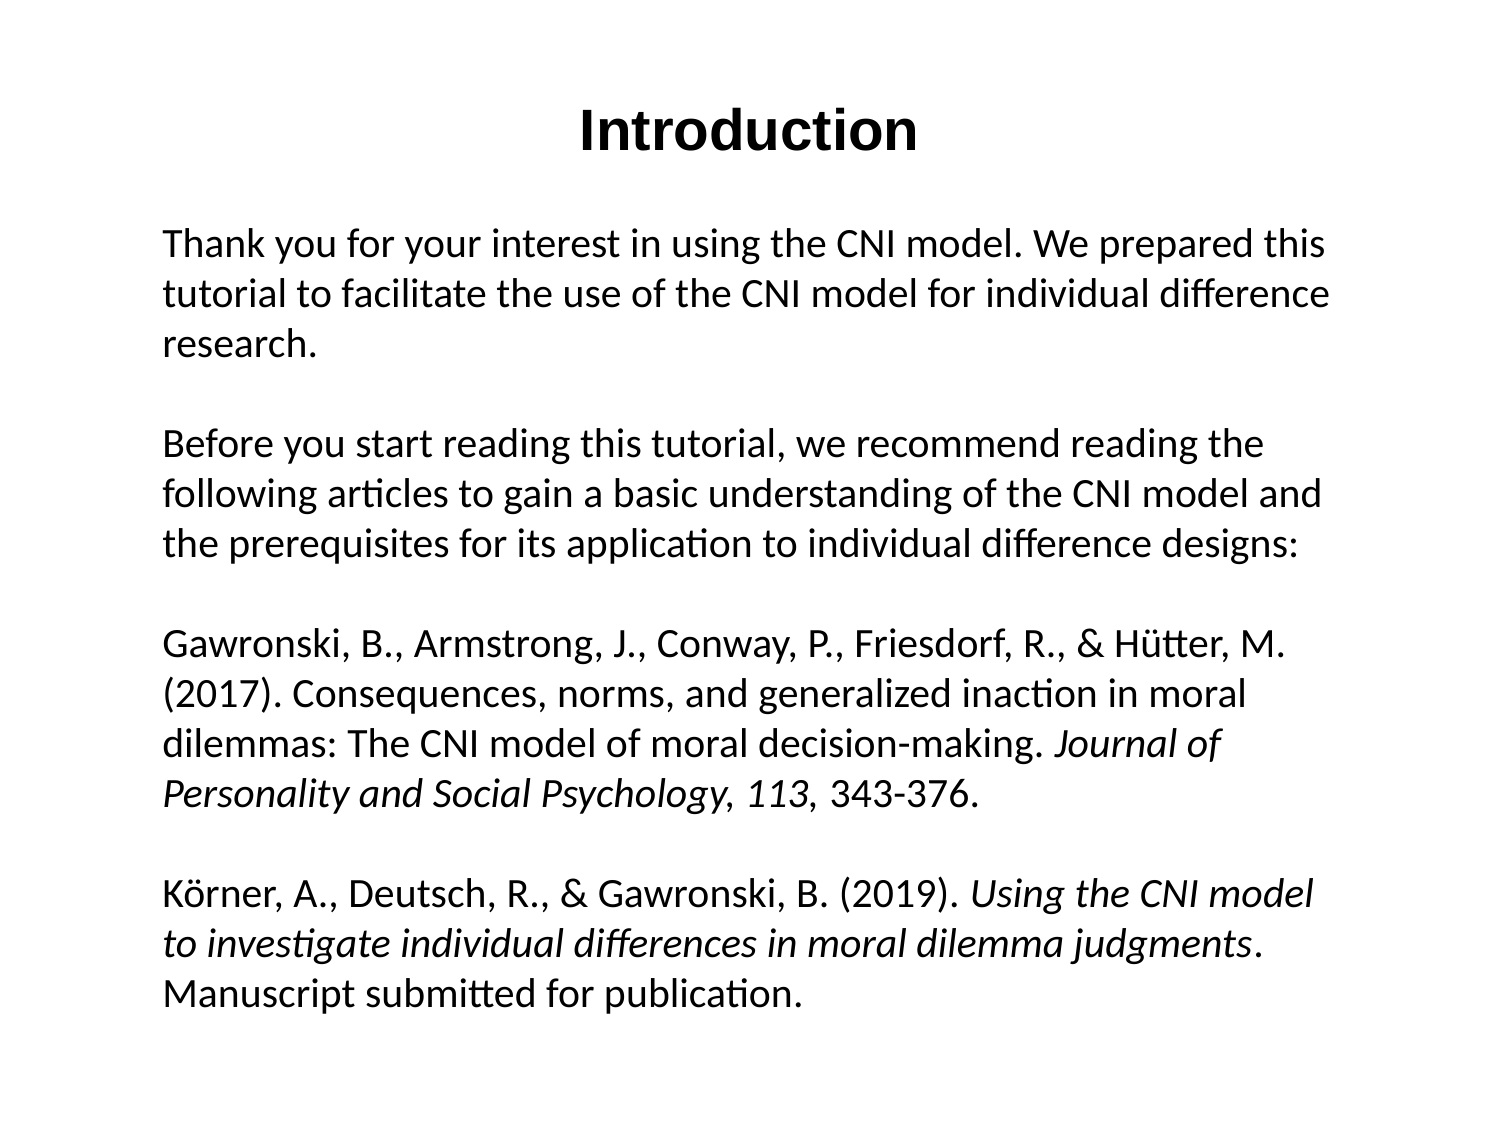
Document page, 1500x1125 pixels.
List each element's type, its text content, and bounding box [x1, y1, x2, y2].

text_box Thank you for your interest in using the CNI model. We prepared this tutorial to facilitate the use of the CNI model for individual difference research. Before you start reading this tutorial, we recommend reading the following articles to gain a basic understanding of the CNI model and the prerequisites for its application to individual difference designs: Gawronski, B., Armstrong, J., Conway, P., Friesdorf, R., & Hütter, M. (2017). Consequences, norms, and generalized inaction in moral dilemmas: The CNI model of moral decision-making. Journal of Personality and Social Psychology, 113, 343-376. Körner, A., Deutsch, R., & Gawronski, B. (2019). Using the CNI model to investigate individual differences in moral dilemma judgments. Manuscript submitted for publication. [147, 207, 1353, 1024]
text_box Introduction [0, 84, 1500, 185]
